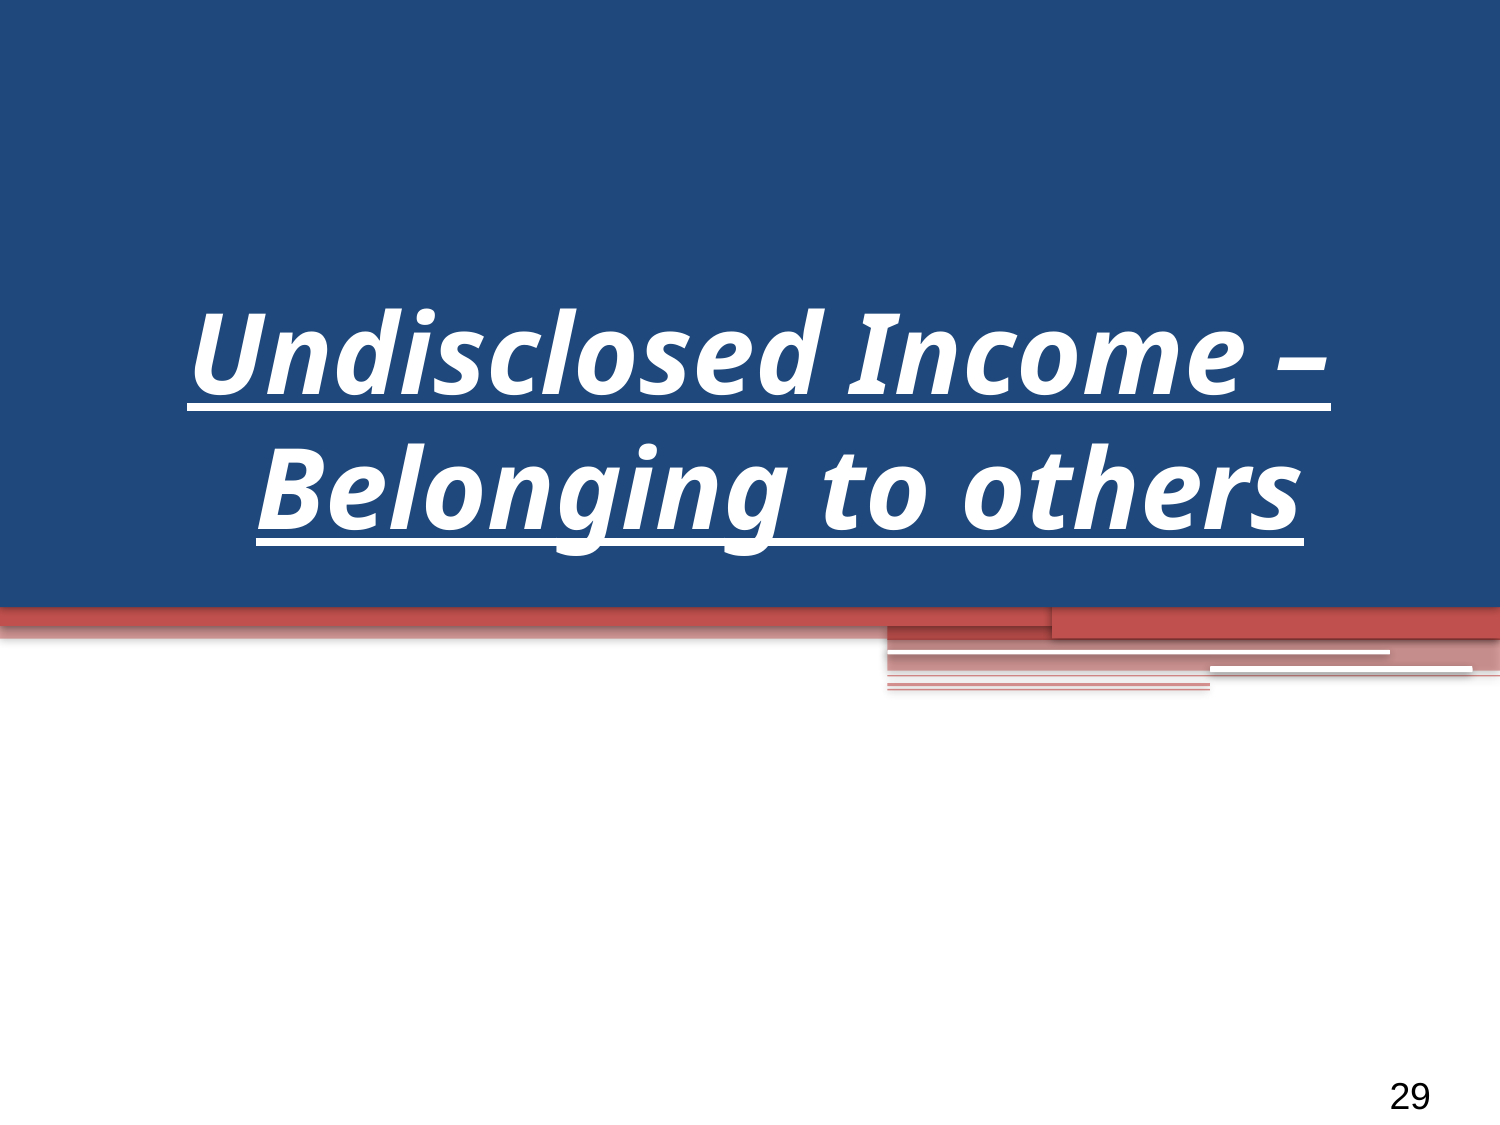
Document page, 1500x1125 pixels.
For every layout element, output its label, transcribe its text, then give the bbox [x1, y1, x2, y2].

text_box Undisclosed Income – Belonging to others [74, 274, 1425, 560]
text_box 29 [1374, 1064, 1500, 1125]
